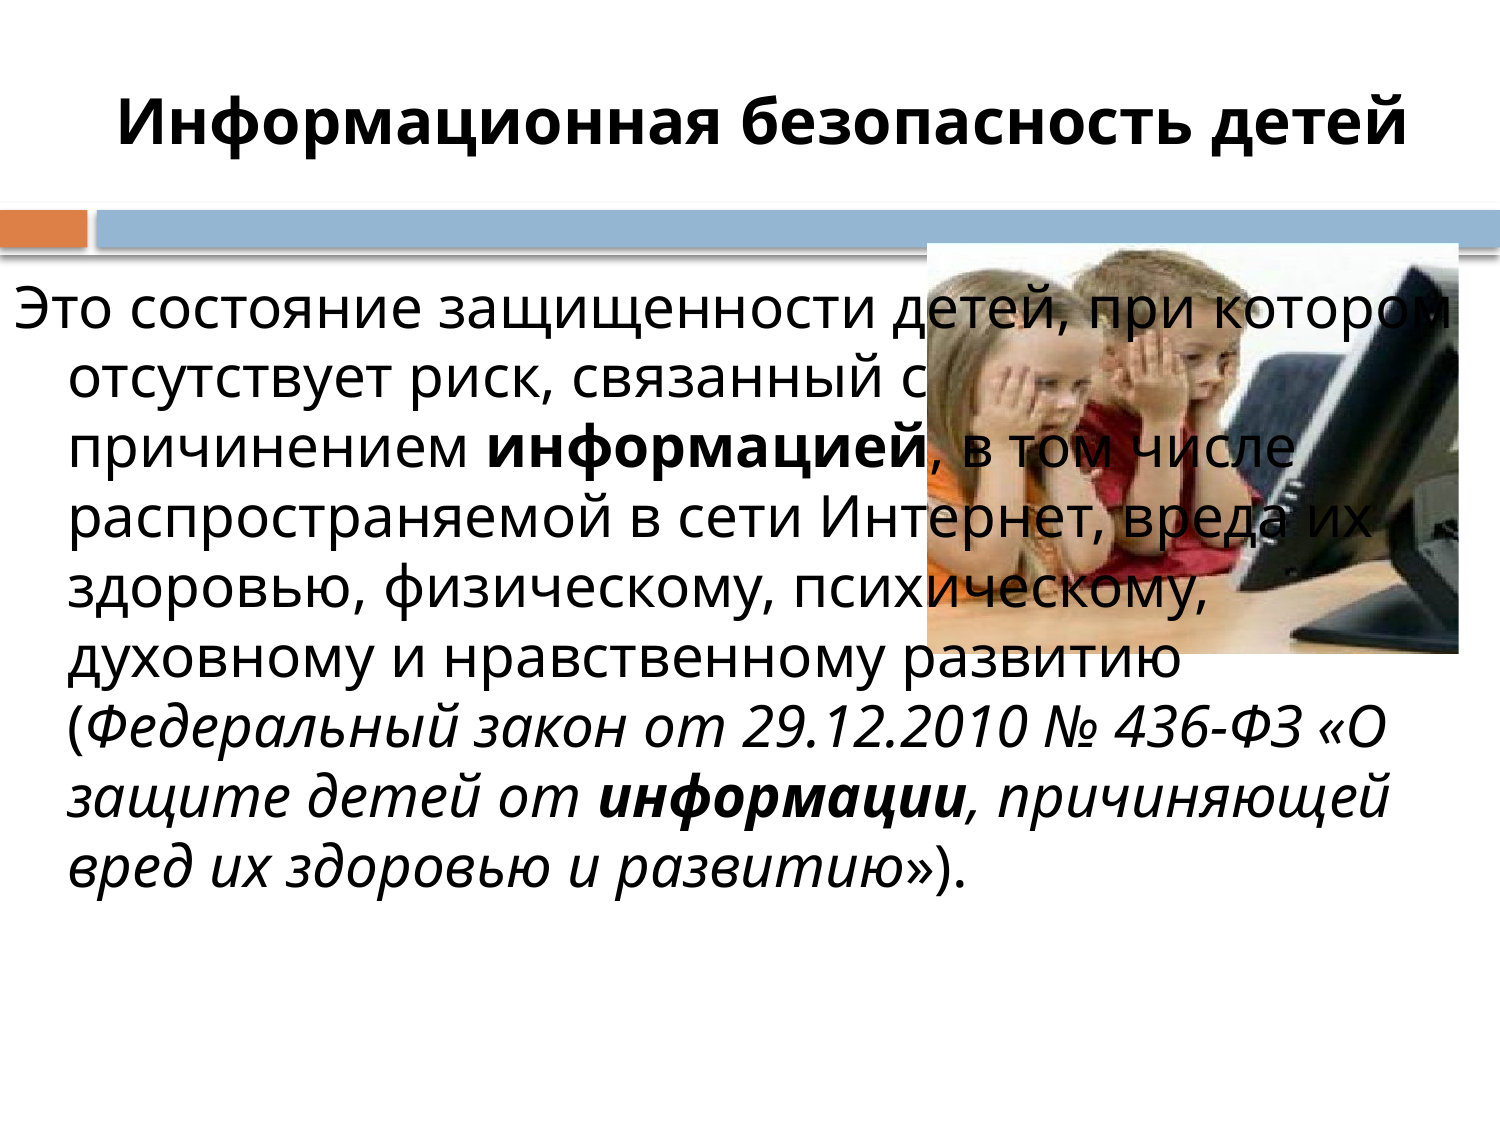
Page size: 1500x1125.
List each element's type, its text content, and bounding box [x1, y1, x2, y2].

picture [926, 243, 1459, 655]
title Информационная безопасность детей [100, 37, 1438, 200]
list Это состояние защищенности детей, при котором отсутствует риск, связанный с причинением информацией, в том числе распространяемой в сети Интернет, вреда их здоровью, физическому, психическому, духовному и нравственному развитию (Федеральный закон от 29.12.2010 № 436-ФЗ «О защите детей от информации, причиняющей вред их здоровью и развитию»). [0, 262, 1500, 1125]
